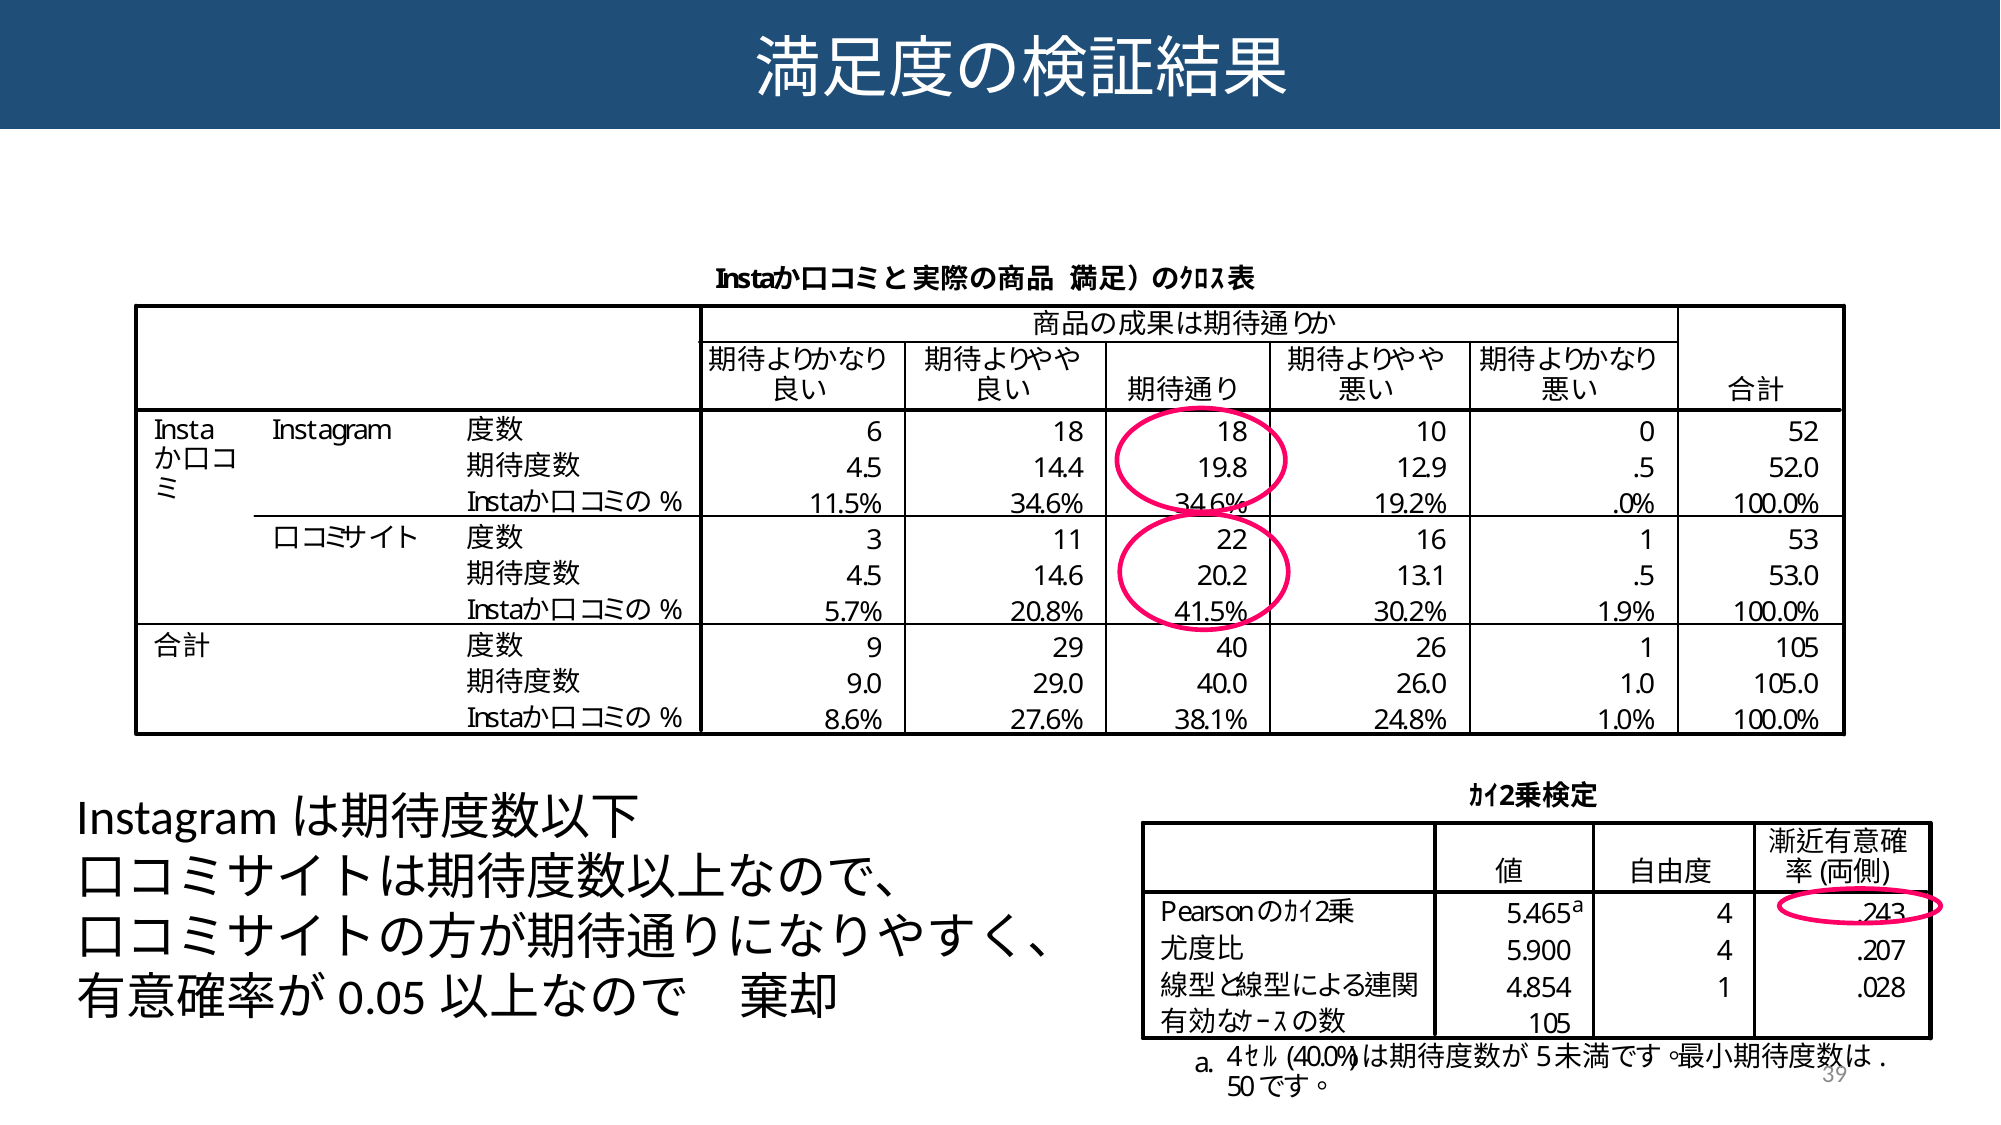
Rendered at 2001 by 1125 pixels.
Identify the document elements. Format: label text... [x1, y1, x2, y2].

text_box Instagramは期待度数以下 口コミサイトは期待度数以上なので、 口コミサイトの方が期待通りになりやすく、 有意確率が0.05以上なので 棄却 [62, 777, 1092, 1032]
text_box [1116, 408, 1289, 630]
picture [114, 233, 1985, 1125]
picture [0, 0, 2000, 129]
